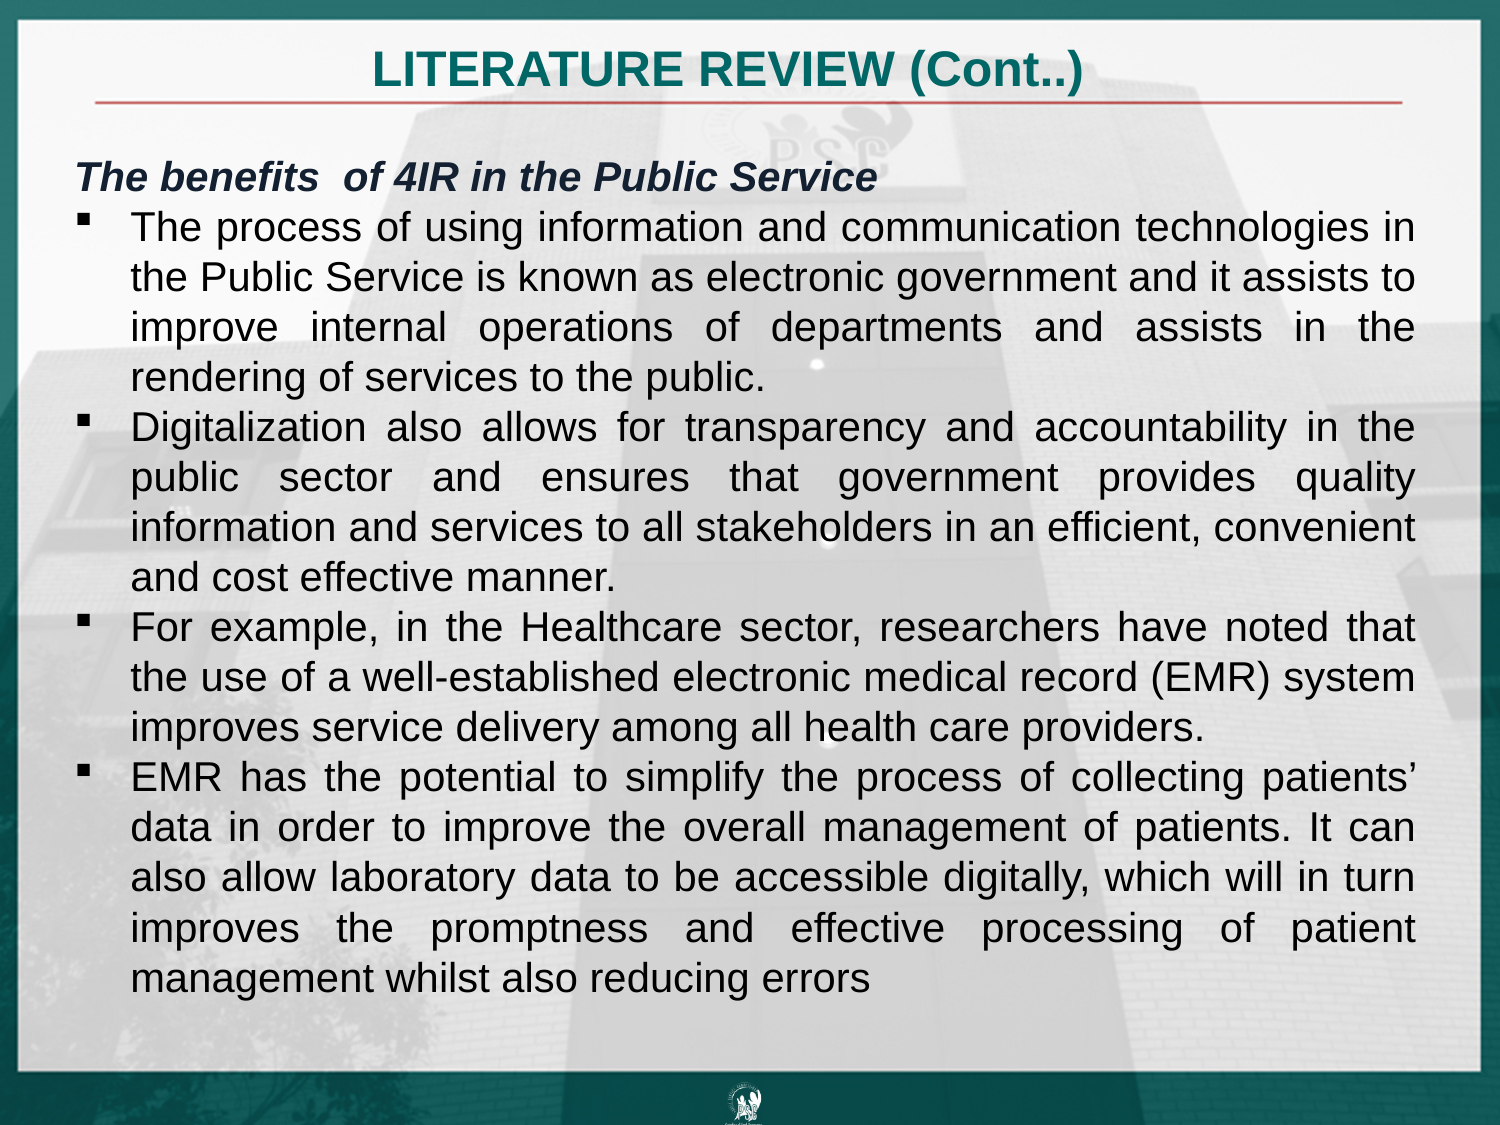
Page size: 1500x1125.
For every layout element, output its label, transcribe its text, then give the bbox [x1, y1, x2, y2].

text_box LITERATURE REVIEW (Cont..) [0, 0, 1471, 244]
slide_number 9 [1080, 1012, 1431, 1073]
picture [0, 0, 1500, 1125]
text_box The benefits of 4IR in the Public Service The process of using information and communication technologies in the Public Service is known as electronic government and it assists to improve internal operations of departments and assists in the rendering of services to the public. Digitalization also allows for transparency and accountability in the public sector and ensures that government provides quality information and services to all stakeholders in an efficient, convenient and cost effective manner. For example, in the Healthcare sector, researchers have noted that the use of a well-established electronic medical record (EMR) system improves service delivery among all health care providers. EMR has the potential to simplify the process of collecting patients’ data in order to improve the overall management of patients. It can also allow laboratory data to be accessible digitally, which will in turn improves the promptness and effective processing of patient management whilst also reducing errors [59, 142, 1432, 982]
